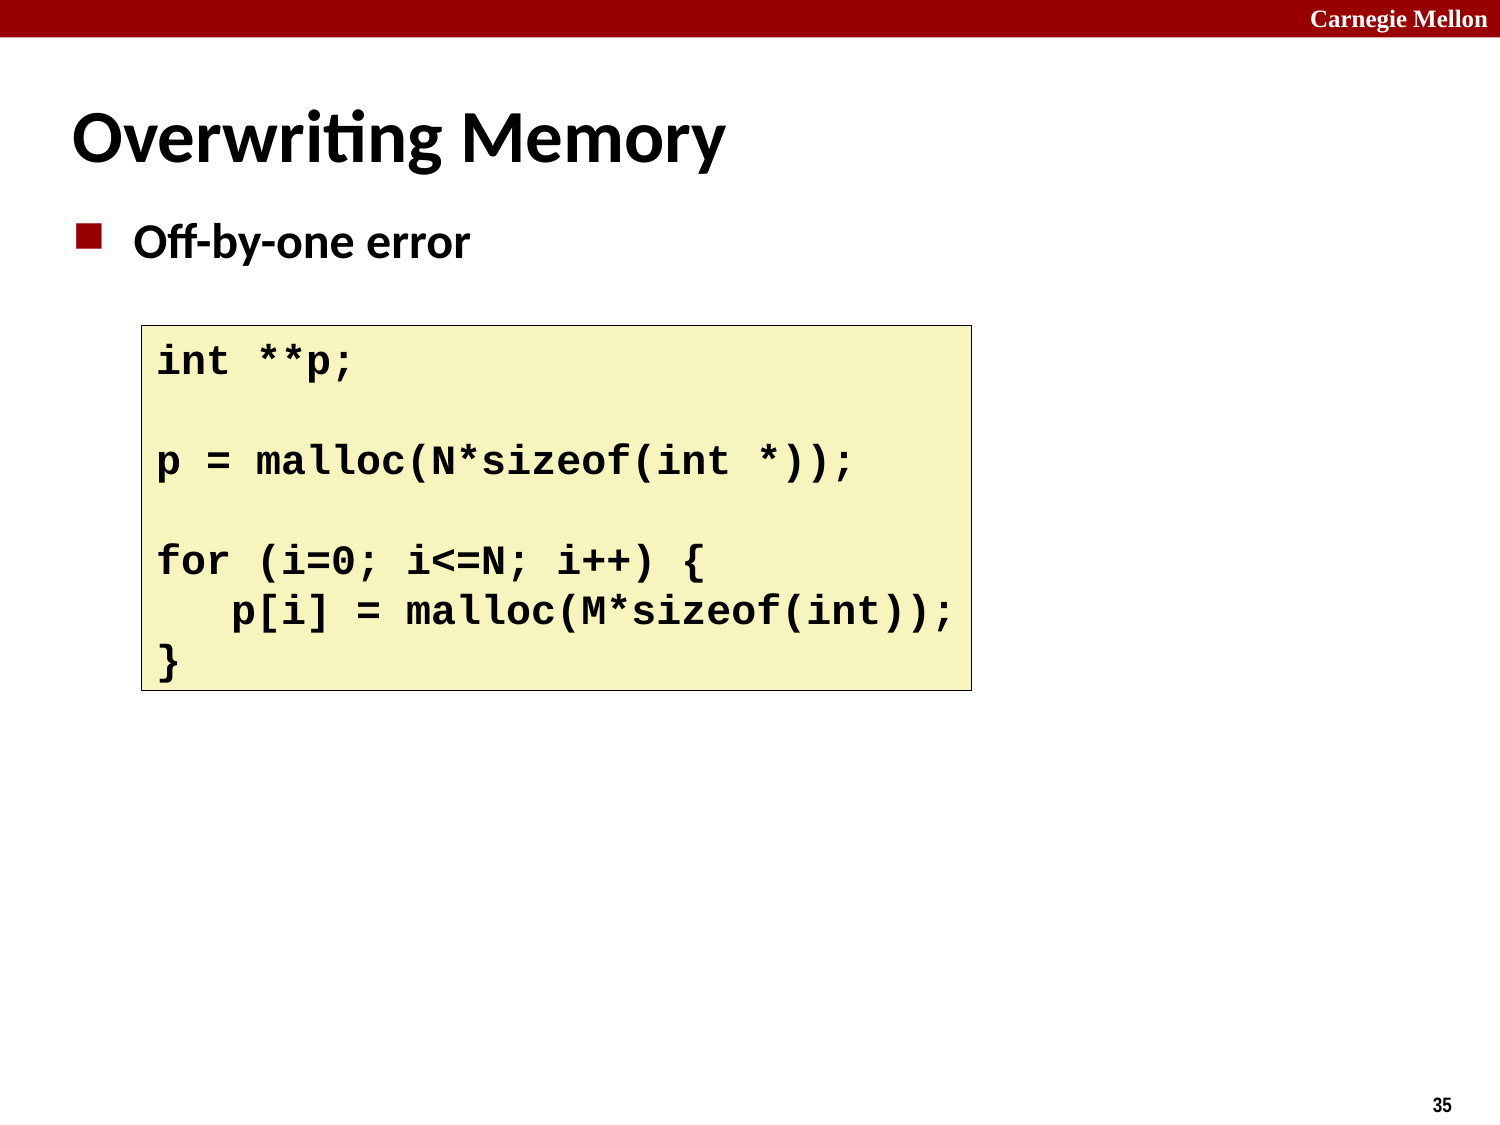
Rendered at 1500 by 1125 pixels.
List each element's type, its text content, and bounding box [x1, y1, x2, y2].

title Overwriting Memory [57, 74, 1488, 204]
text_box int **p; p = malloc(N*sizeof(int *)); for (i=0; i<=N; i++) { p[i] = malloc(M*sizeof(int)); } [141, 324, 972, 691]
list Off-by-one error [61, 205, 1426, 1063]
